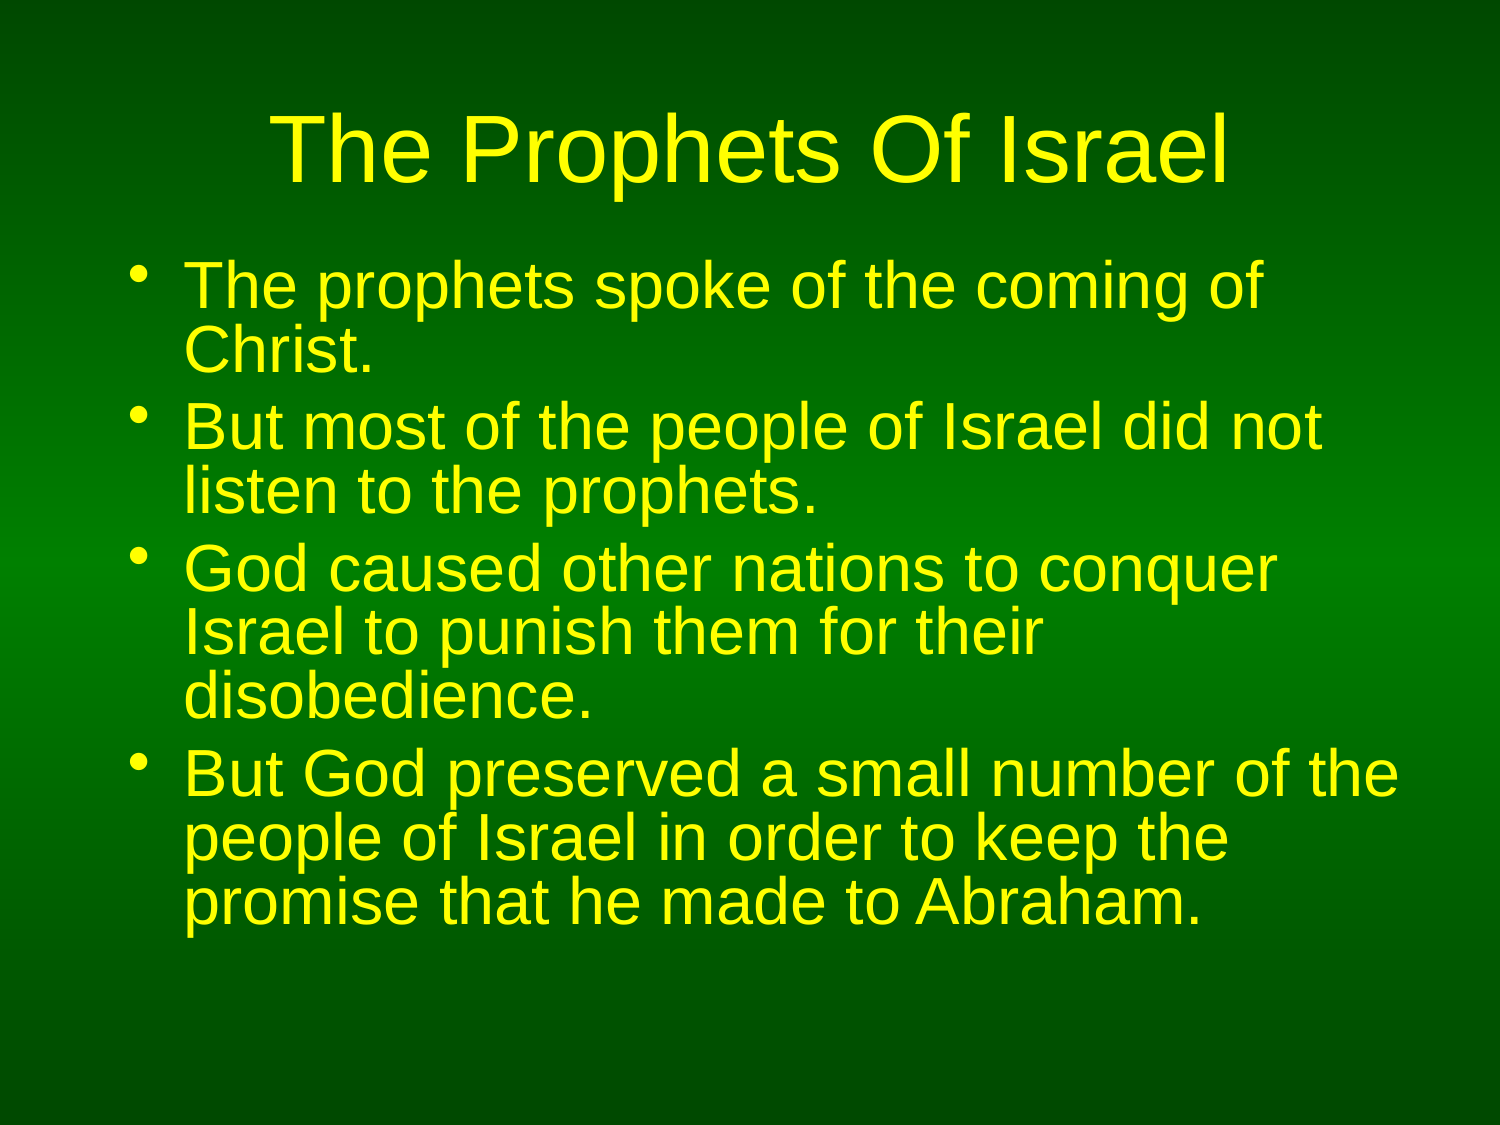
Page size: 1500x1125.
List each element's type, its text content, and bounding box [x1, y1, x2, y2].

title The Prophets Of Israel [37, 50, 1463, 238]
list The prophets spoke of the coming of Christ. But most of the people of Israel did not listen to the prophets. God caused other nations to conquer Israel to punish them for their disobedience. But God preserved a small number of the people of Israel in order to keep the promise that he made to Abraham. [112, 249, 1438, 1038]
